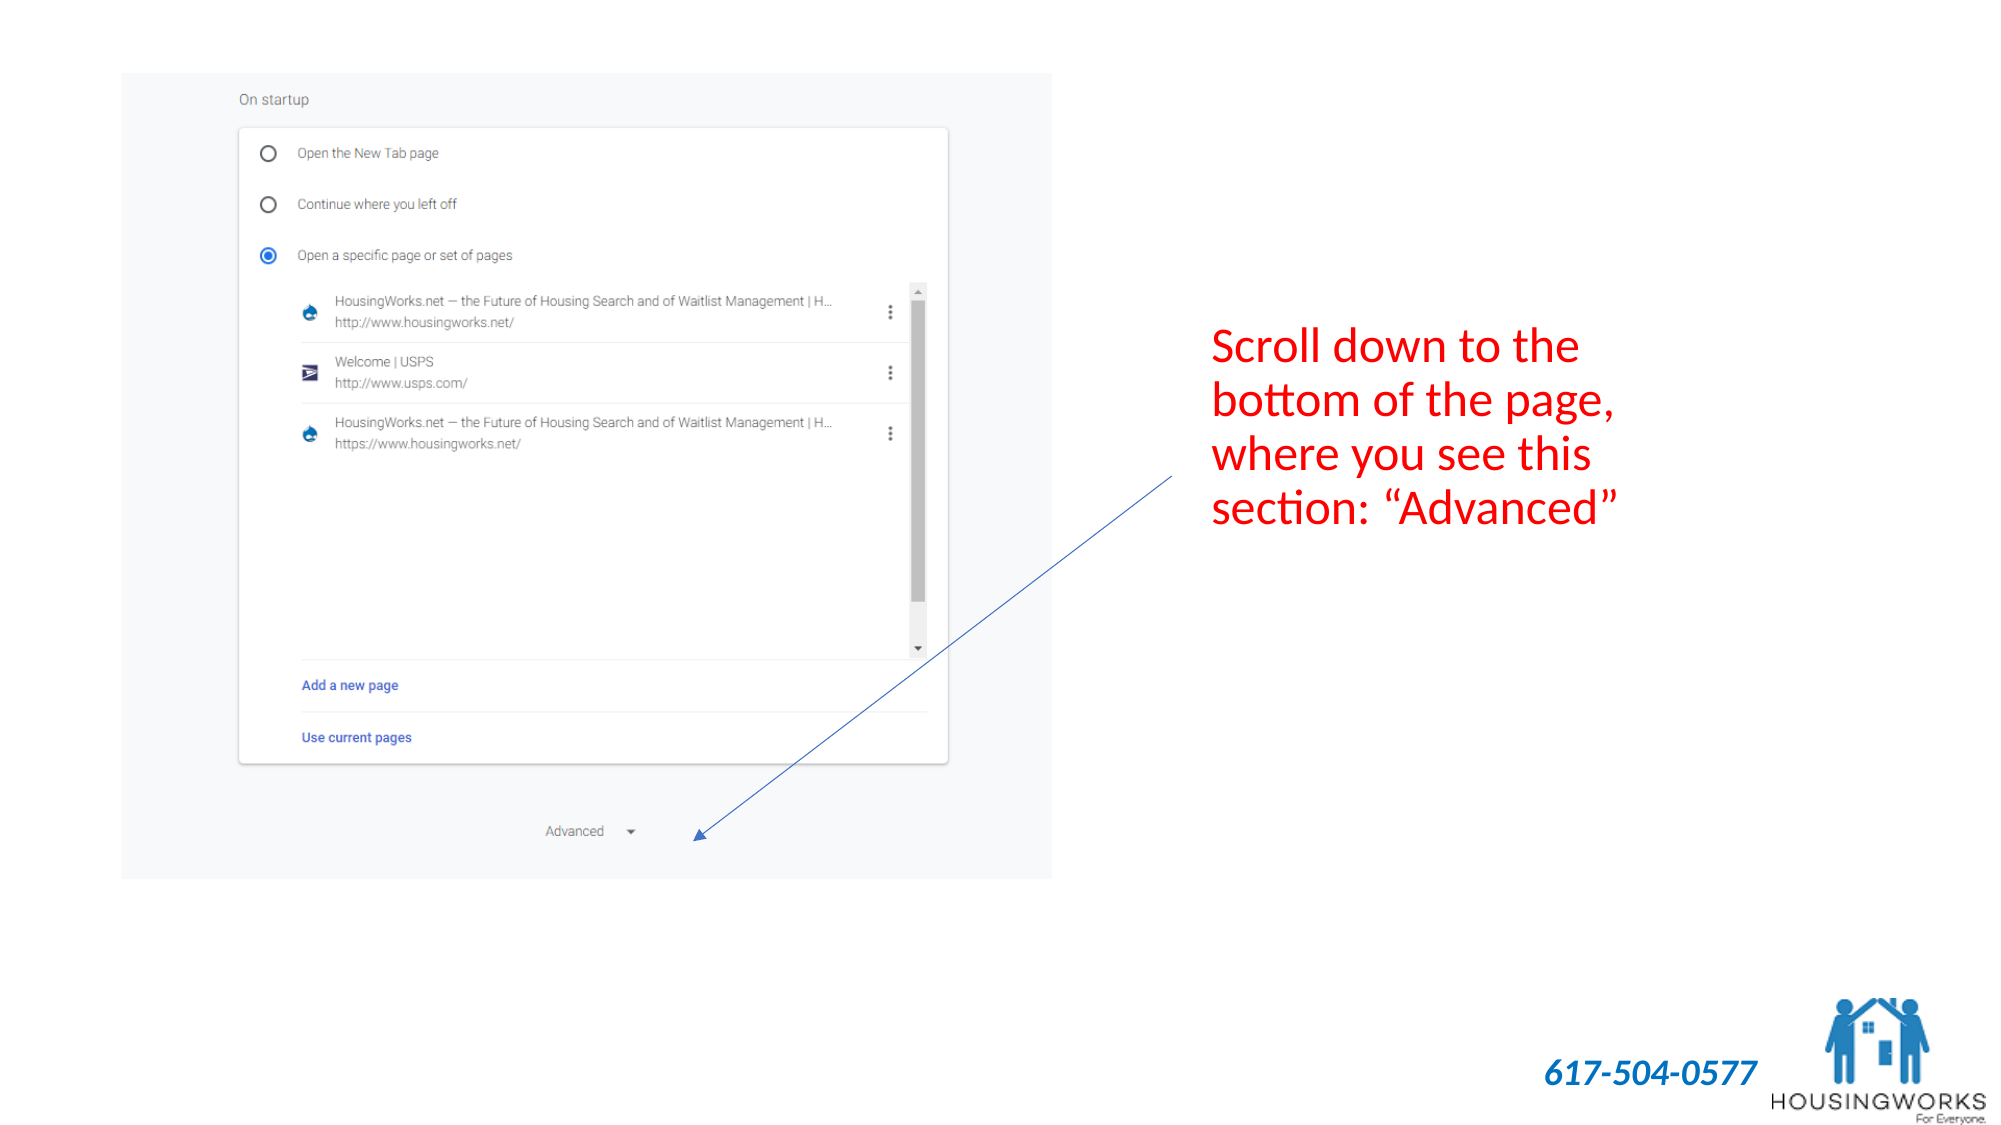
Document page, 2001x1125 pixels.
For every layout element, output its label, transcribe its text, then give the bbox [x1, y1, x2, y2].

text_box 617-504-0577 [1528, 1032, 1772, 1101]
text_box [692, 476, 1172, 842]
picture [1772, 998, 1986, 1125]
picture [121, 73, 1053, 879]
text_box Scroll down to the bottom of the page, where you see this section: “Advanced” [1196, 311, 1680, 603]
